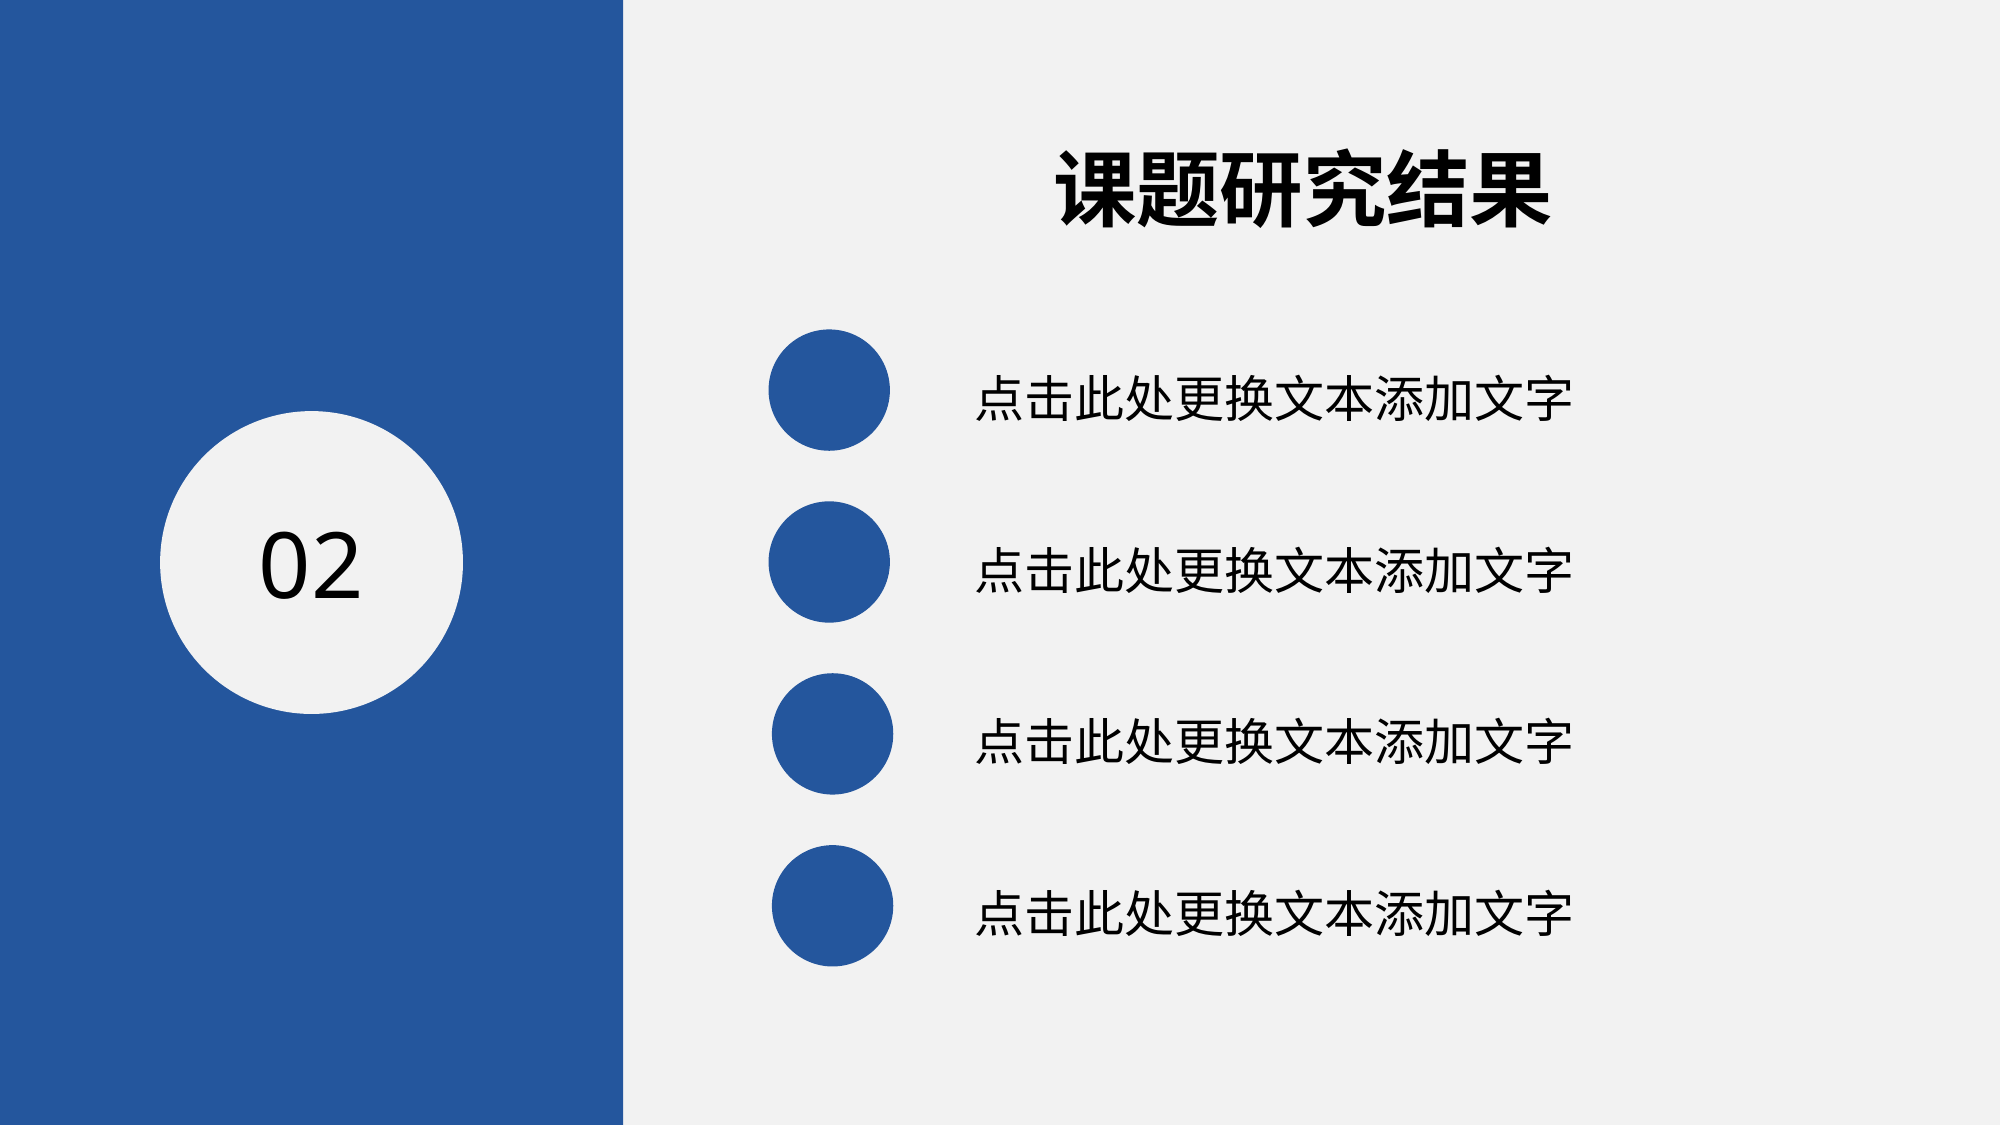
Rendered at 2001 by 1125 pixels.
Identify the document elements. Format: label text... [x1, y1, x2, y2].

text_box [770, 844, 895, 968]
text_box 课题研究结果 [1038, 130, 1568, 245]
text_box [0, 0, 624, 1125]
text_box 点击此处更换文本添加文字 [959, 688, 1934, 779]
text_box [160, 411, 463, 714]
text_box [767, 500, 891, 624]
text_box 点击此处更换文本添加文字 [959, 516, 1934, 607]
text_box [767, 328, 891, 452]
text_box 点击此处更换文本添加文字 [959, 345, 1934, 435]
text_box [770, 672, 895, 796]
text_box 点击此处更换文本添加文字 [959, 860, 1934, 951]
